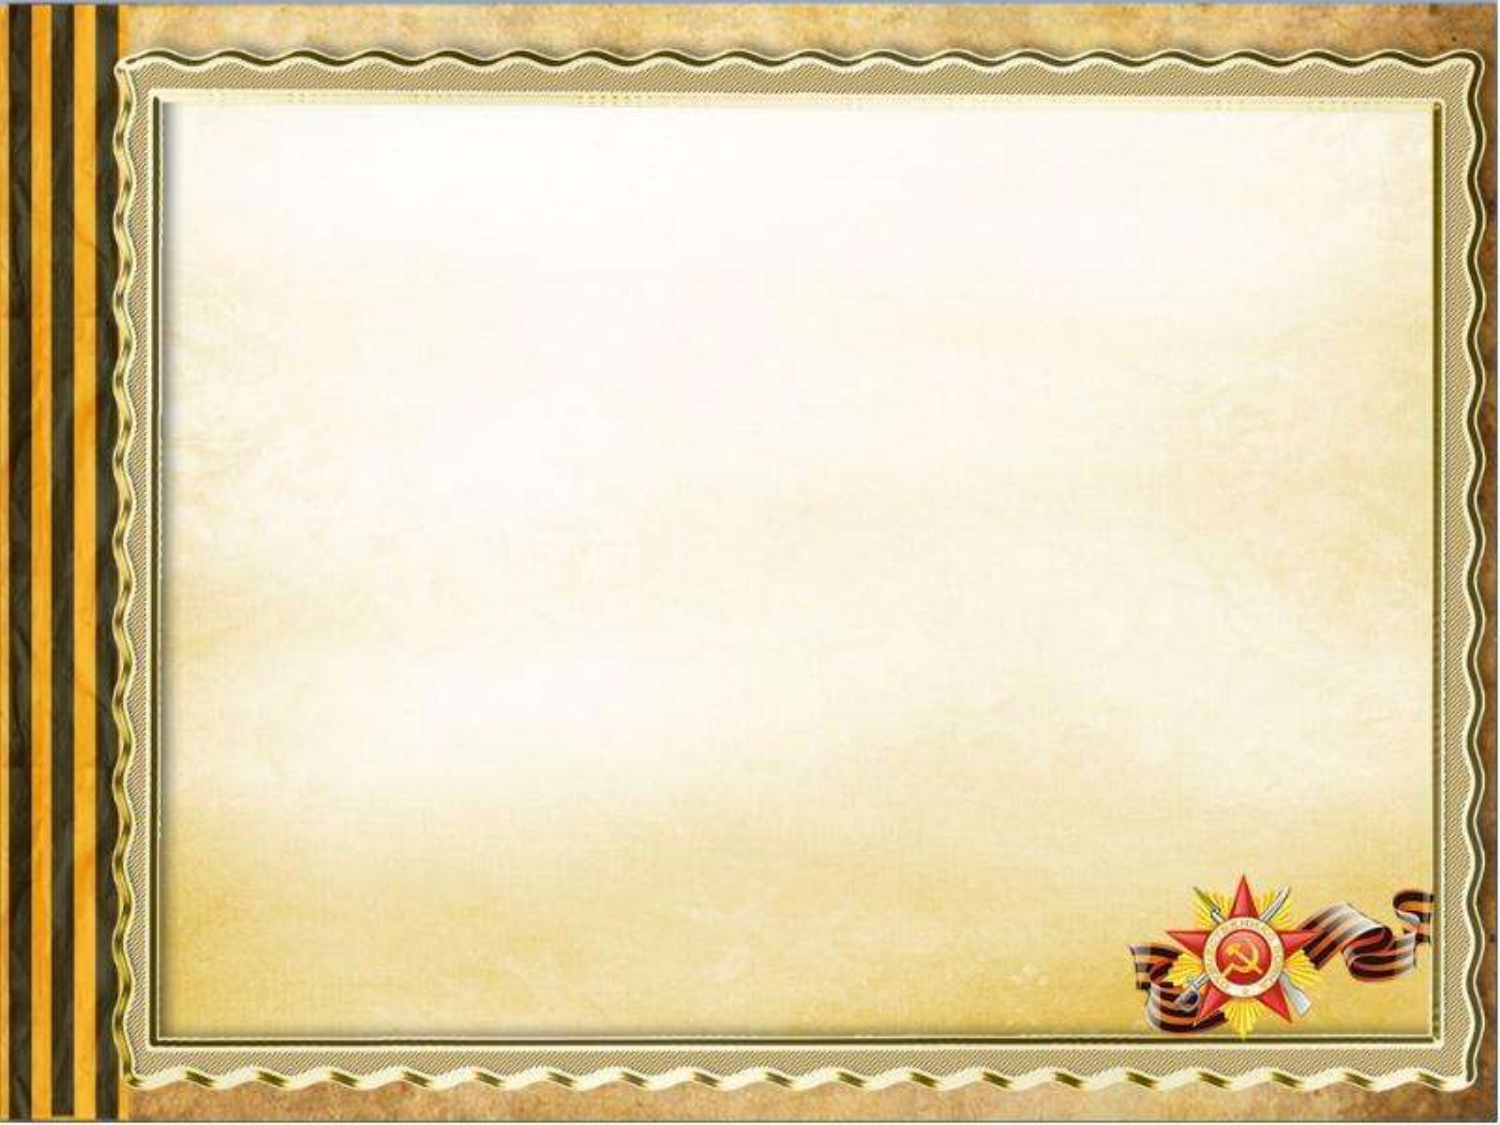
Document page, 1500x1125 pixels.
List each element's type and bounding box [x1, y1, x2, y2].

list [0, 0, 1500, 1125]
